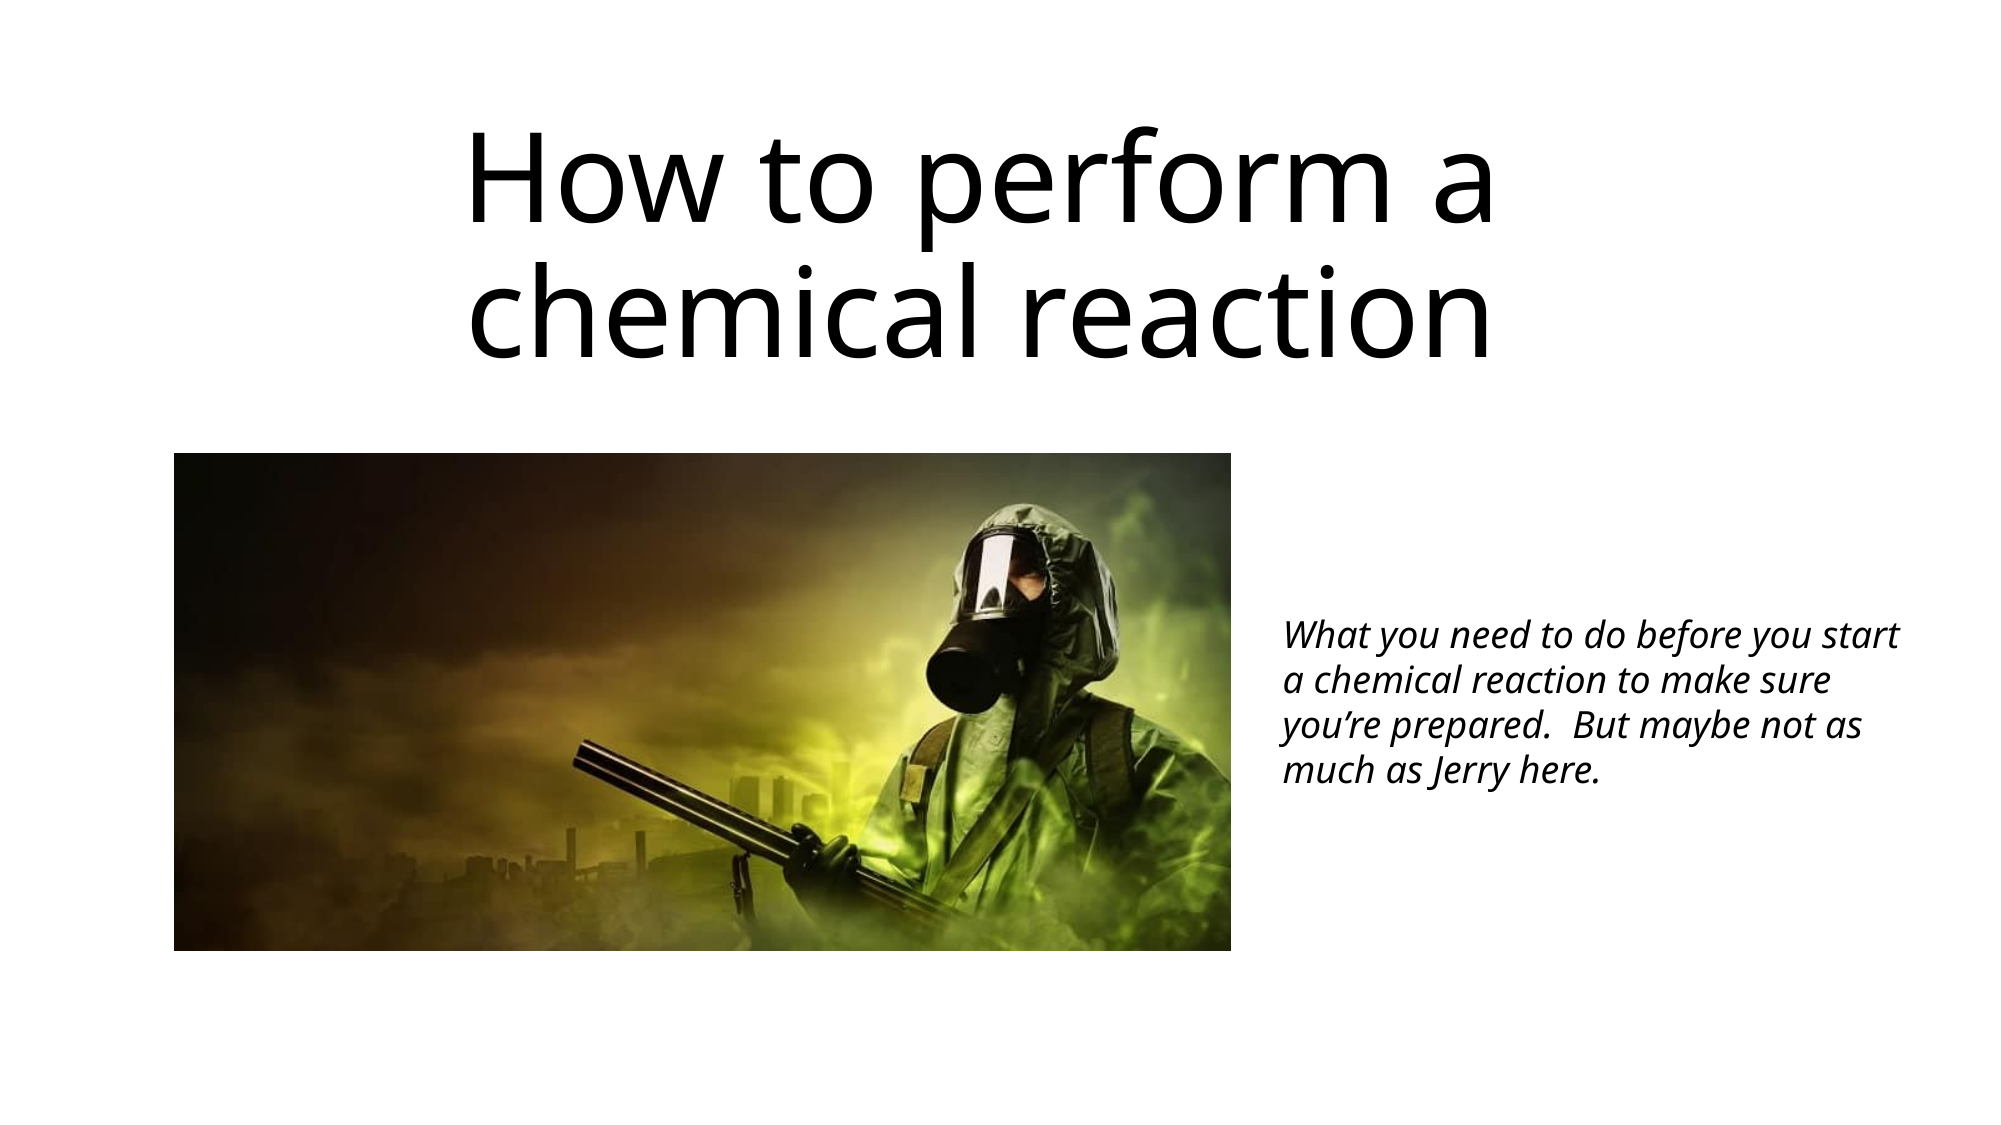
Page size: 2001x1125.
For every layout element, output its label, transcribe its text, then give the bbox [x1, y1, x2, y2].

text_box What you need to do before you start a chemical reaction to make sure you’re prepared. But maybe not as much as Jerry here. [1267, 603, 1943, 799]
title How to perform a chemical reaction [231, 0, 1732, 392]
picture [173, 453, 1231, 951]
